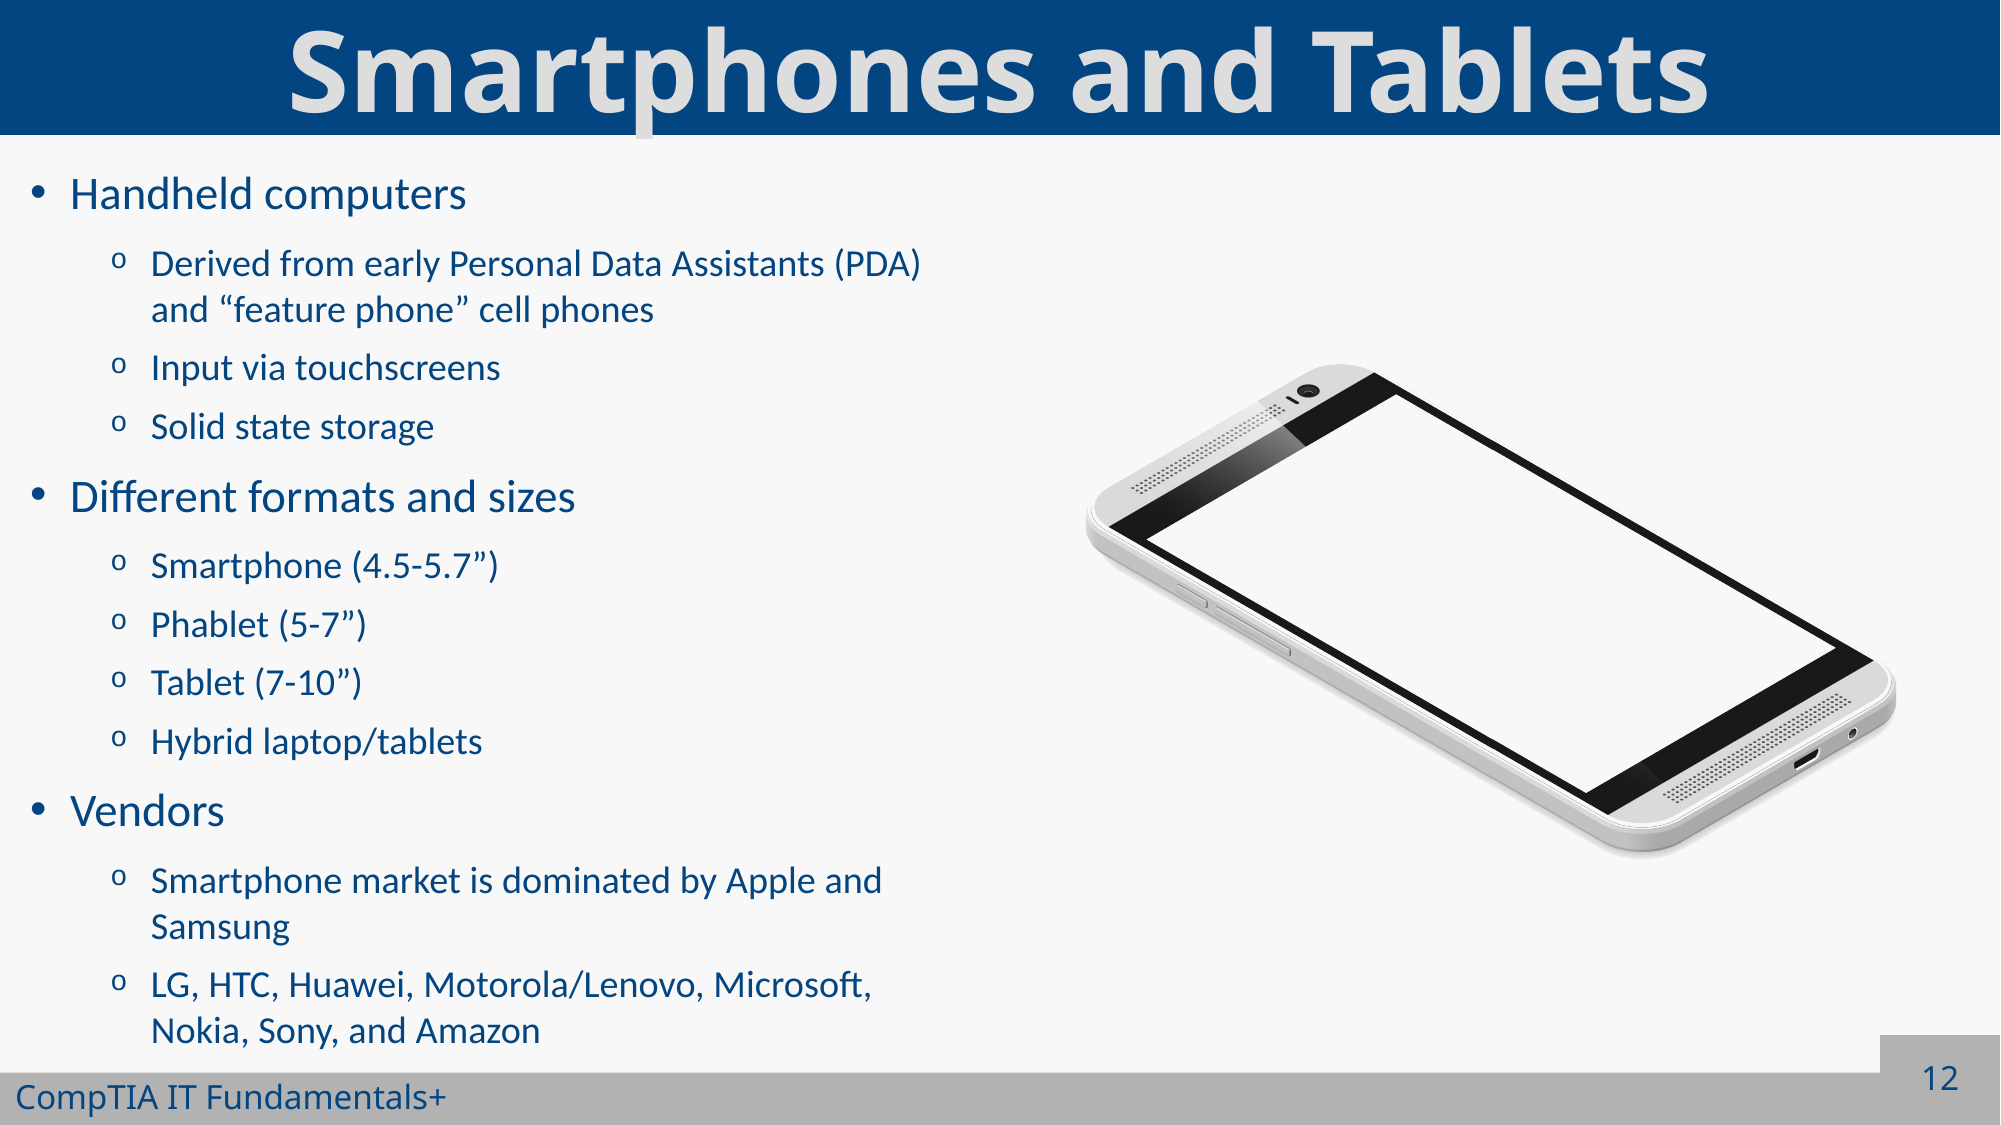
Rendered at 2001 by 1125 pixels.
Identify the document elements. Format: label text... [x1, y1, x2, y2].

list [1075, 355, 1910, 860]
list Handheld computers Derived from early Personal Data Assistants (PDA) and “feature phone” cell phones Input via touchscreens Solid state storage Different formats and sizes Smartphone (4.5-5.7”) Phablet (5-7”) Tablet (7-10”) Hybrid laptop/tablets Vendors Smartphone market is dominated by Apple and Samsung LG, HTC, Huawei, Motorola/Lenovo, Microsoft, Nokia, Sony, and Amazon [15, 149, 990, 1065]
title Smartphones and Tablets [0, 0, 2000, 135]
footer CompTIA IT Fundamentals+ [0, 1072, 1880, 1125]
slide_number 12 [1880, 1035, 2000, 1125]
